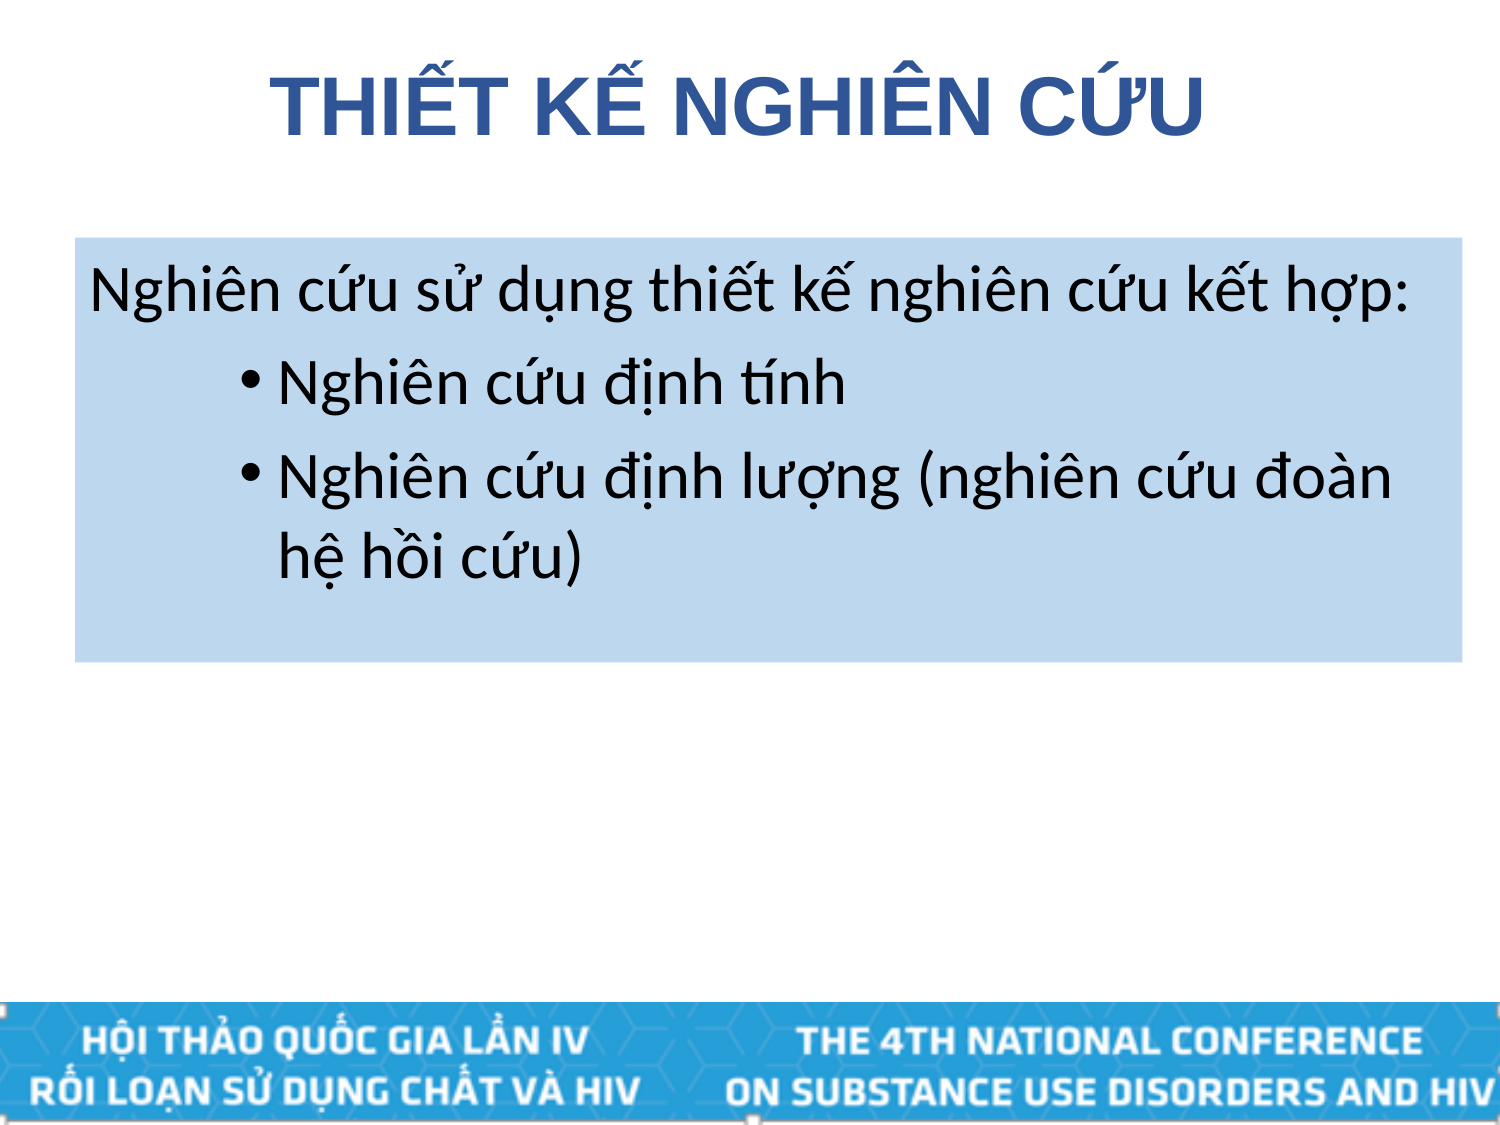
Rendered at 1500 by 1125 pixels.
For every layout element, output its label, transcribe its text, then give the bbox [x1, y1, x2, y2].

text_box Nghiên cứu sử dụng thiết kế nghiên cứu kết hợp: Nghiên cứu định tính Nghiên cứu định lượng (nghiên cứu đoàn hệ hồi cứu) [75, 237, 1463, 663]
text_box THIẾT KẾ NGHIÊN CỨU [74, 45, 1425, 233]
picture [0, 1002, 1500, 1125]
